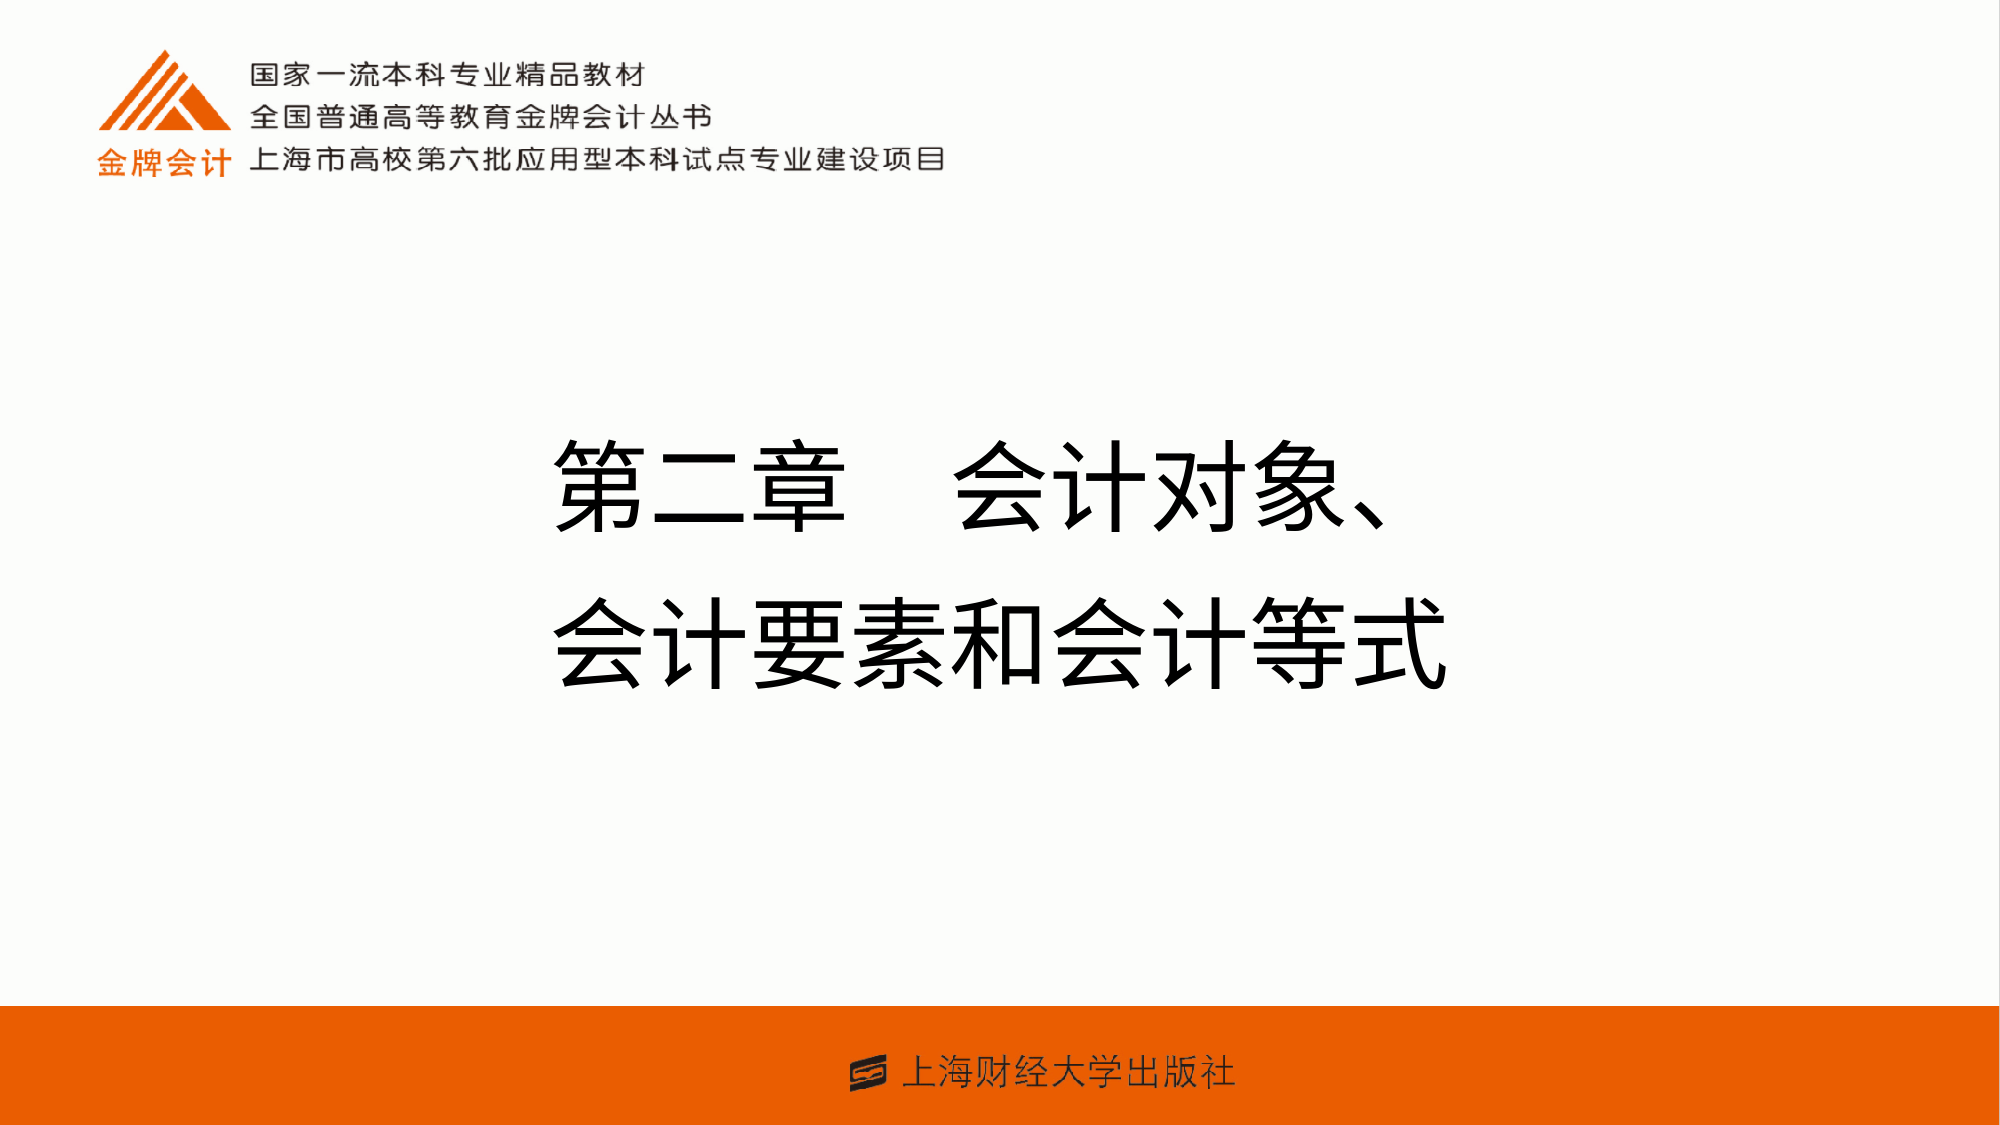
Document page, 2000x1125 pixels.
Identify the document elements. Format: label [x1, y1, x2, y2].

list [0, 0, 2000, 1125]
